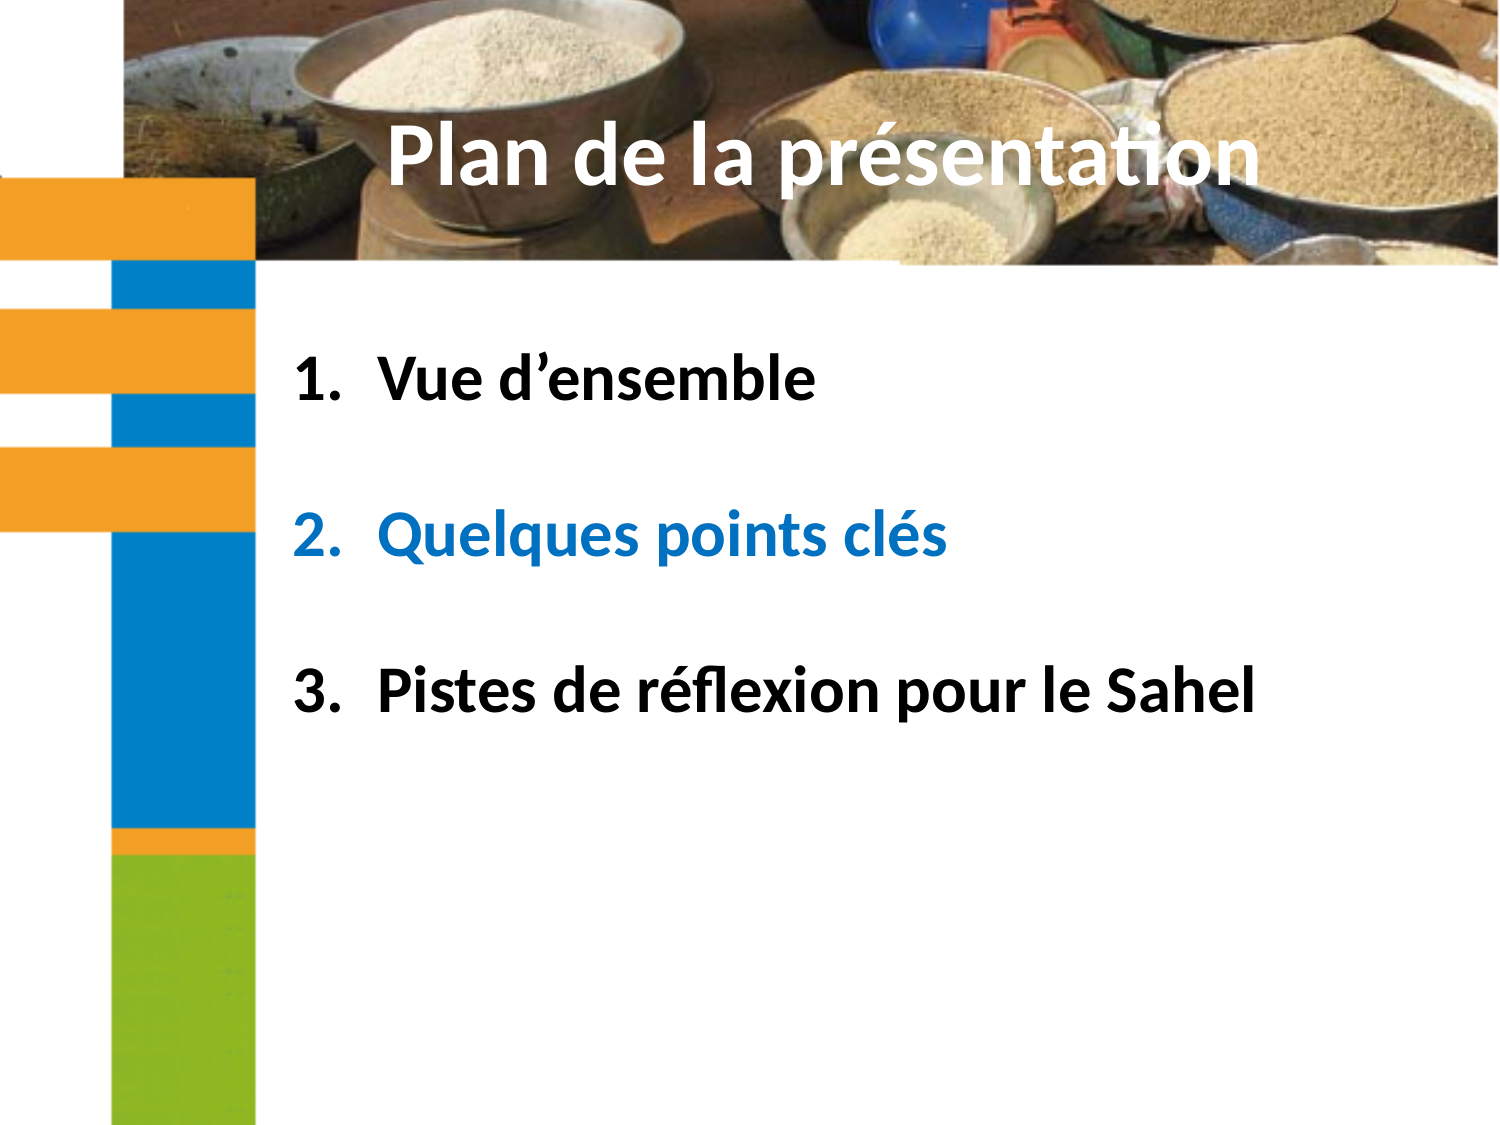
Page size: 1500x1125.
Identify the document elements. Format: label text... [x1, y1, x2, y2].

picture [0, 0, 1500, 1125]
title Plan de la présentation [149, 54, 1500, 243]
list Vue d’ensemble Quelques points clés Pistes de réflexion pour le Sahel [277, 326, 1500, 1006]
